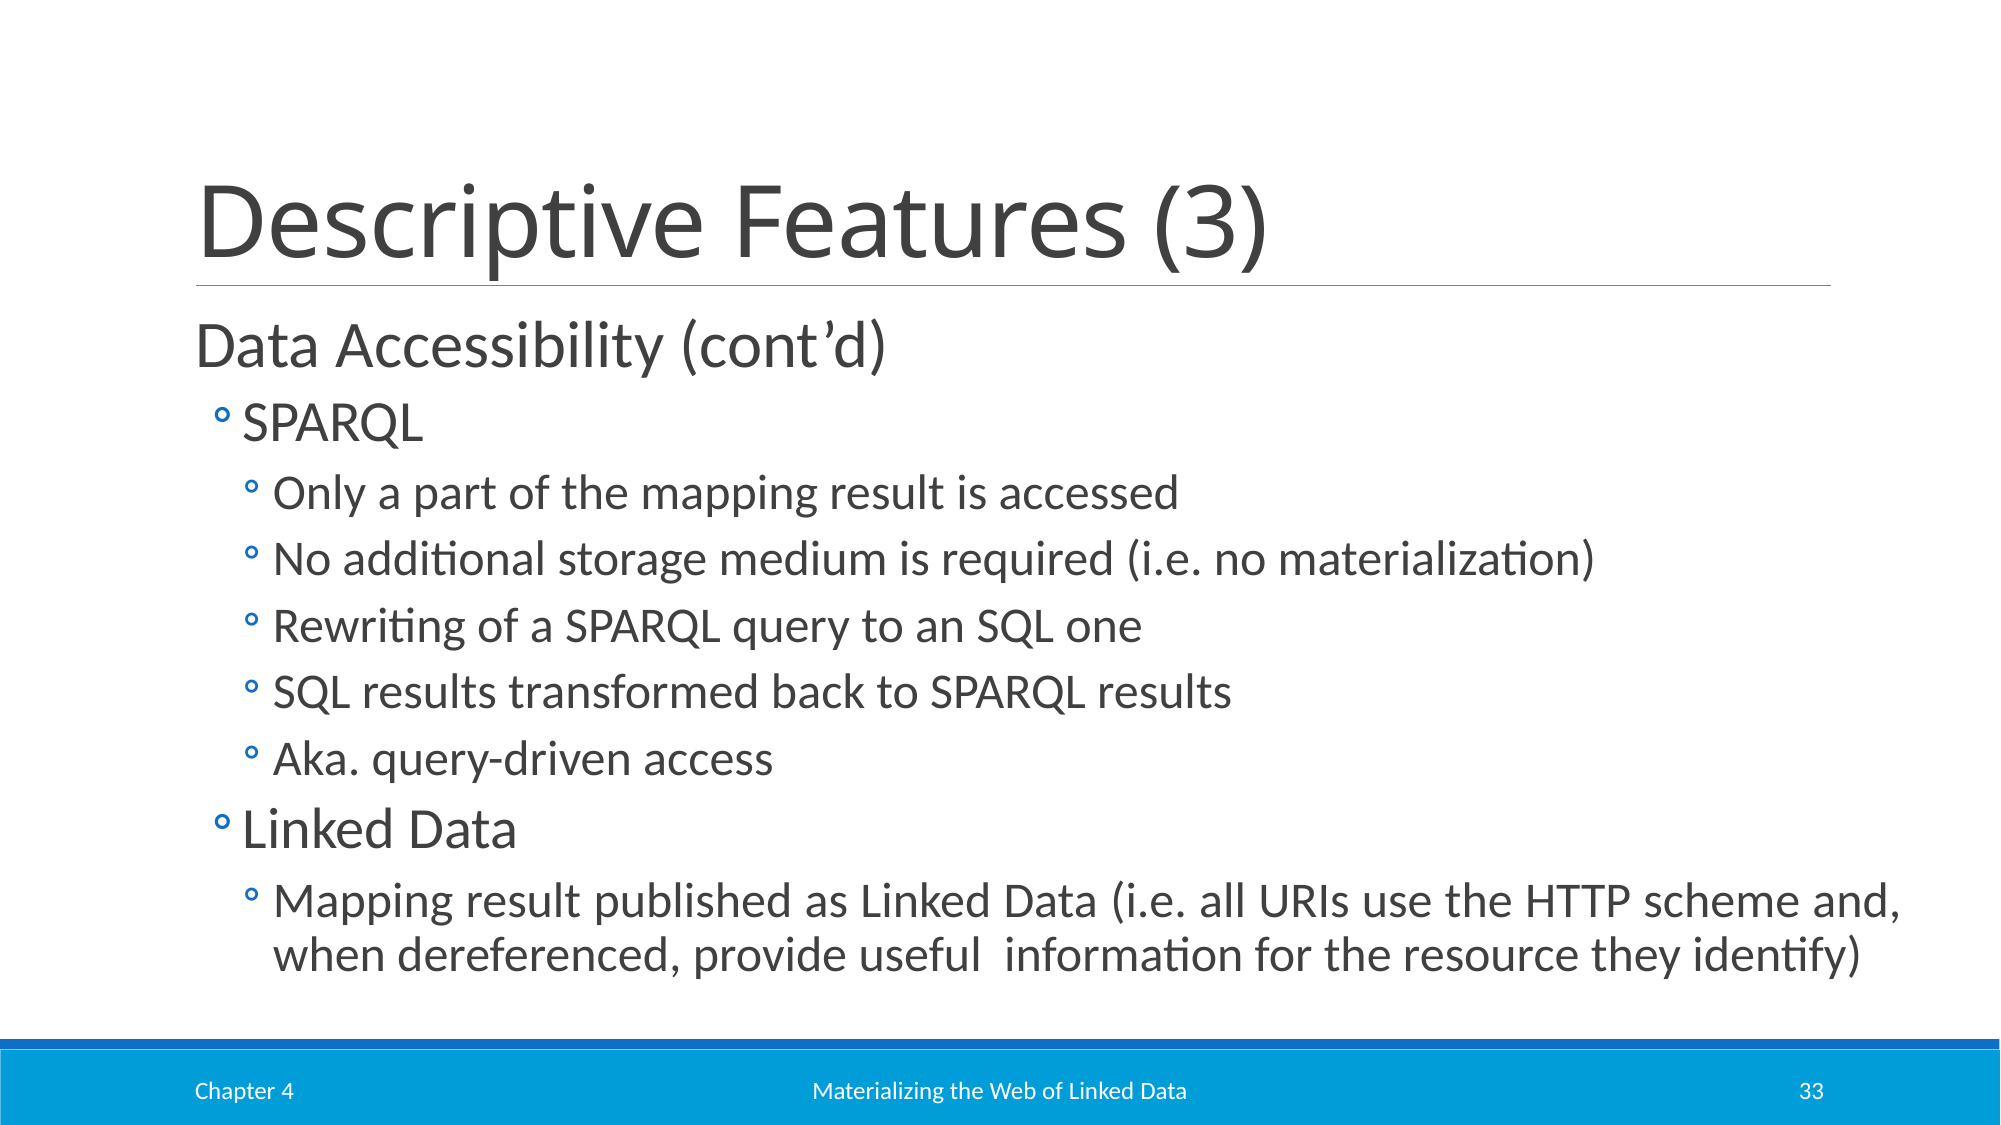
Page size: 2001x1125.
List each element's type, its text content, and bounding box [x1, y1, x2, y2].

title Descriptive Features (3) [180, 47, 1830, 285]
slide_number Chapter 4 [180, 1059, 586, 1120]
footer Materializing the Web of Linked Data [604, 1059, 1396, 1120]
list Data Accessibility (cont’d) SPARQL Only a part of the mapping result is accessed No additional storage medium is required (i.e. no materialization) Rewriting of a SPARQL query to an SQL one SQL results transformed back to SPARQL results Aka. query-driven access Linked Data Mapping result published as Linked Data (i.e. all URIs use the HTTP scheme and, when dereferenced, provide useful information for the resource they identify) [180, 302, 1903, 1039]
slide_number 33 [1624, 1059, 1840, 1120]
